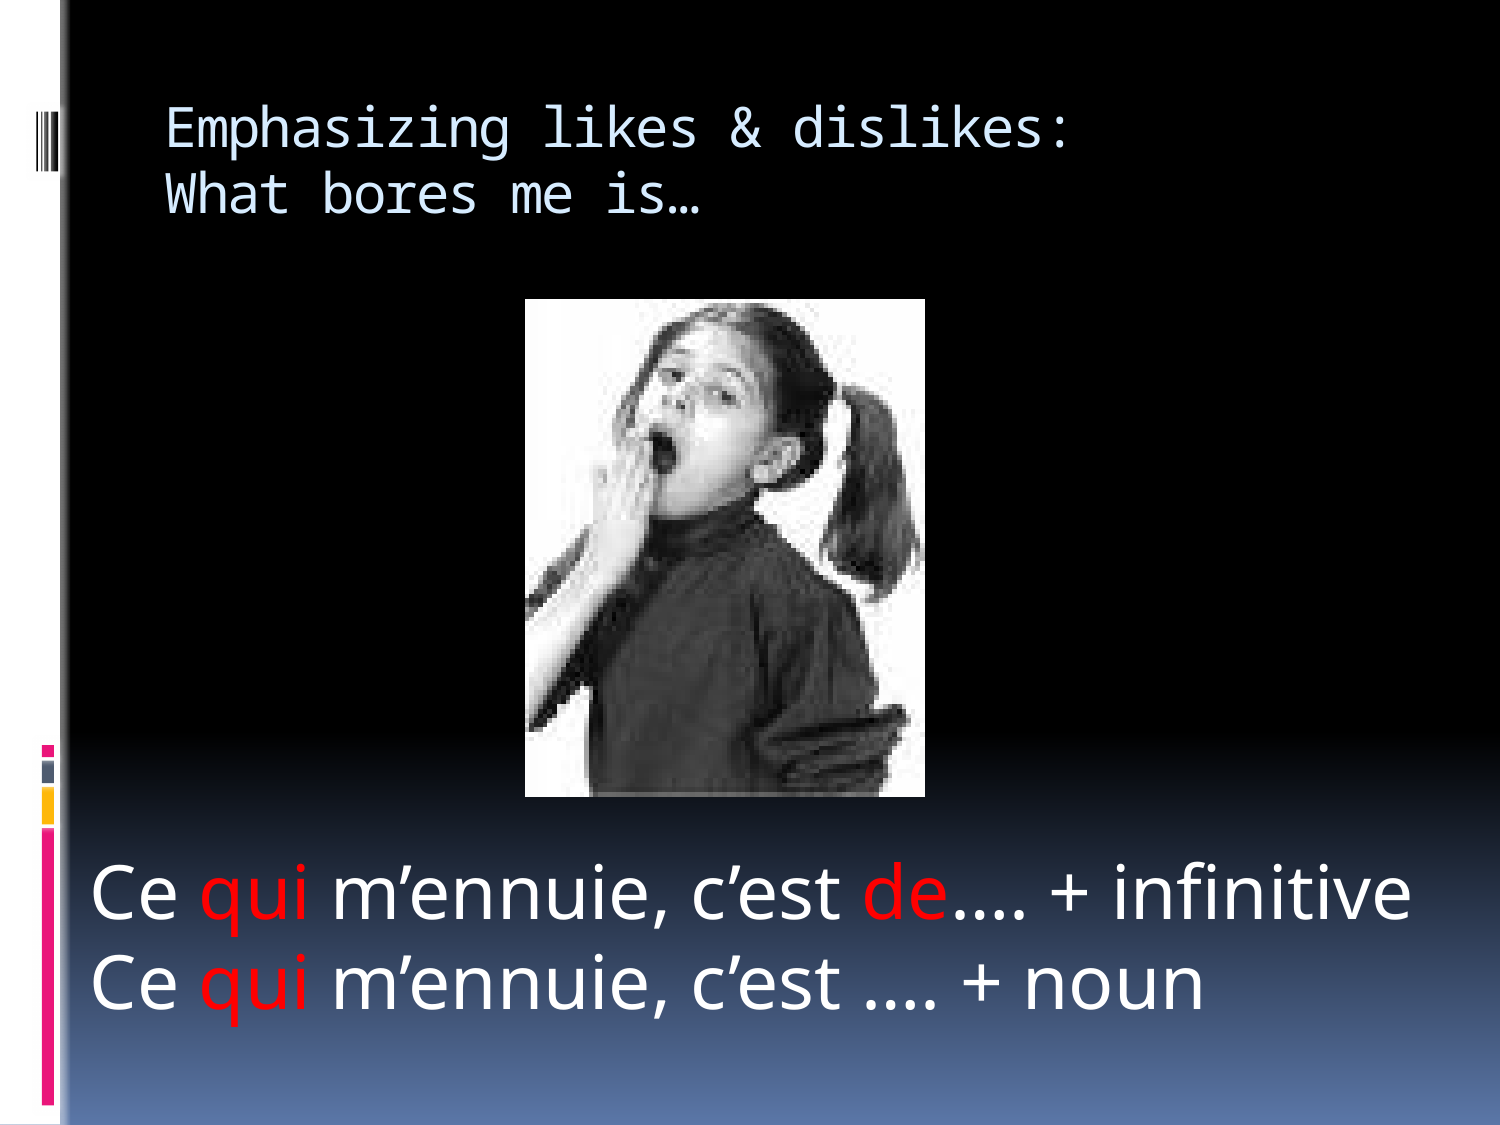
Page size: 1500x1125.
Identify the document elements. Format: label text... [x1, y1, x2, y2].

title Emphasizing likes & dislikes: What bores me is… [150, 83, 1425, 234]
picture [524, 299, 926, 797]
text_box Ce qui m’ennuie, c’est de…. + infinitive Ce qui m’ennuie, c’est …. + noun [75, 837, 1450, 1033]
